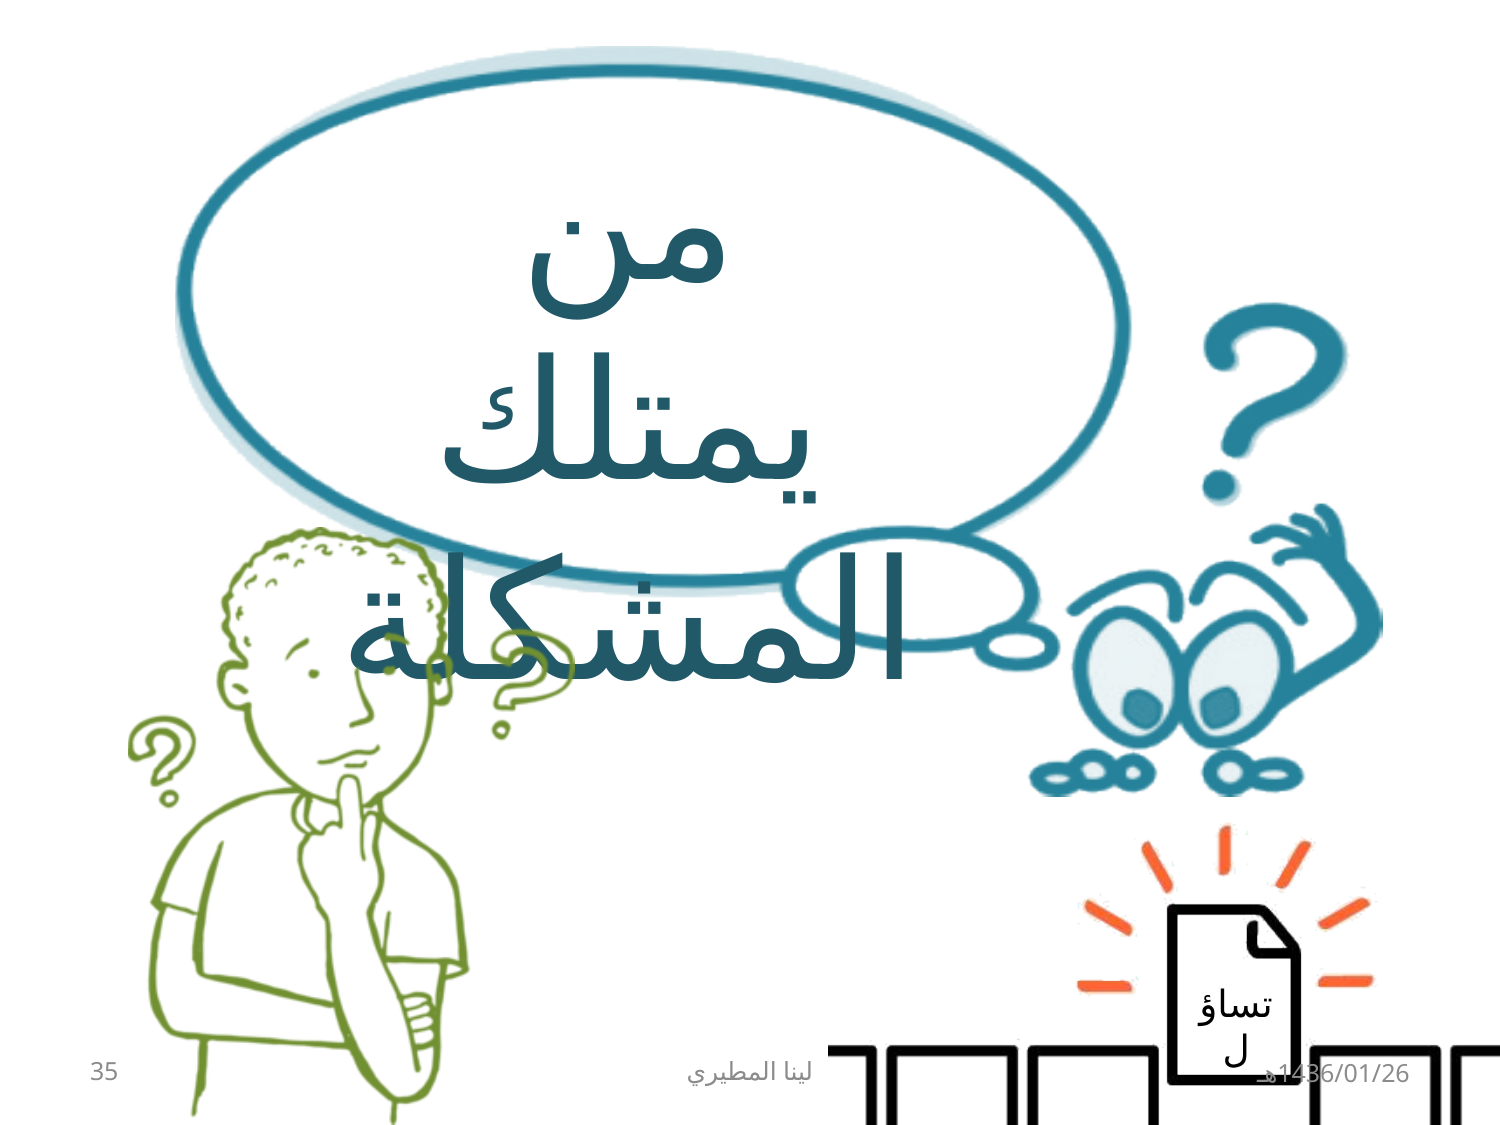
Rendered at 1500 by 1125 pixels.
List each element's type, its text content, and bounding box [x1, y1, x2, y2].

footer لينا المطيري [580, 1042, 822, 1103]
picture [128, 46, 1383, 1125]
picture [827, 812, 1500, 1125]
slide_number 35 [75, 1042, 123, 1103]
